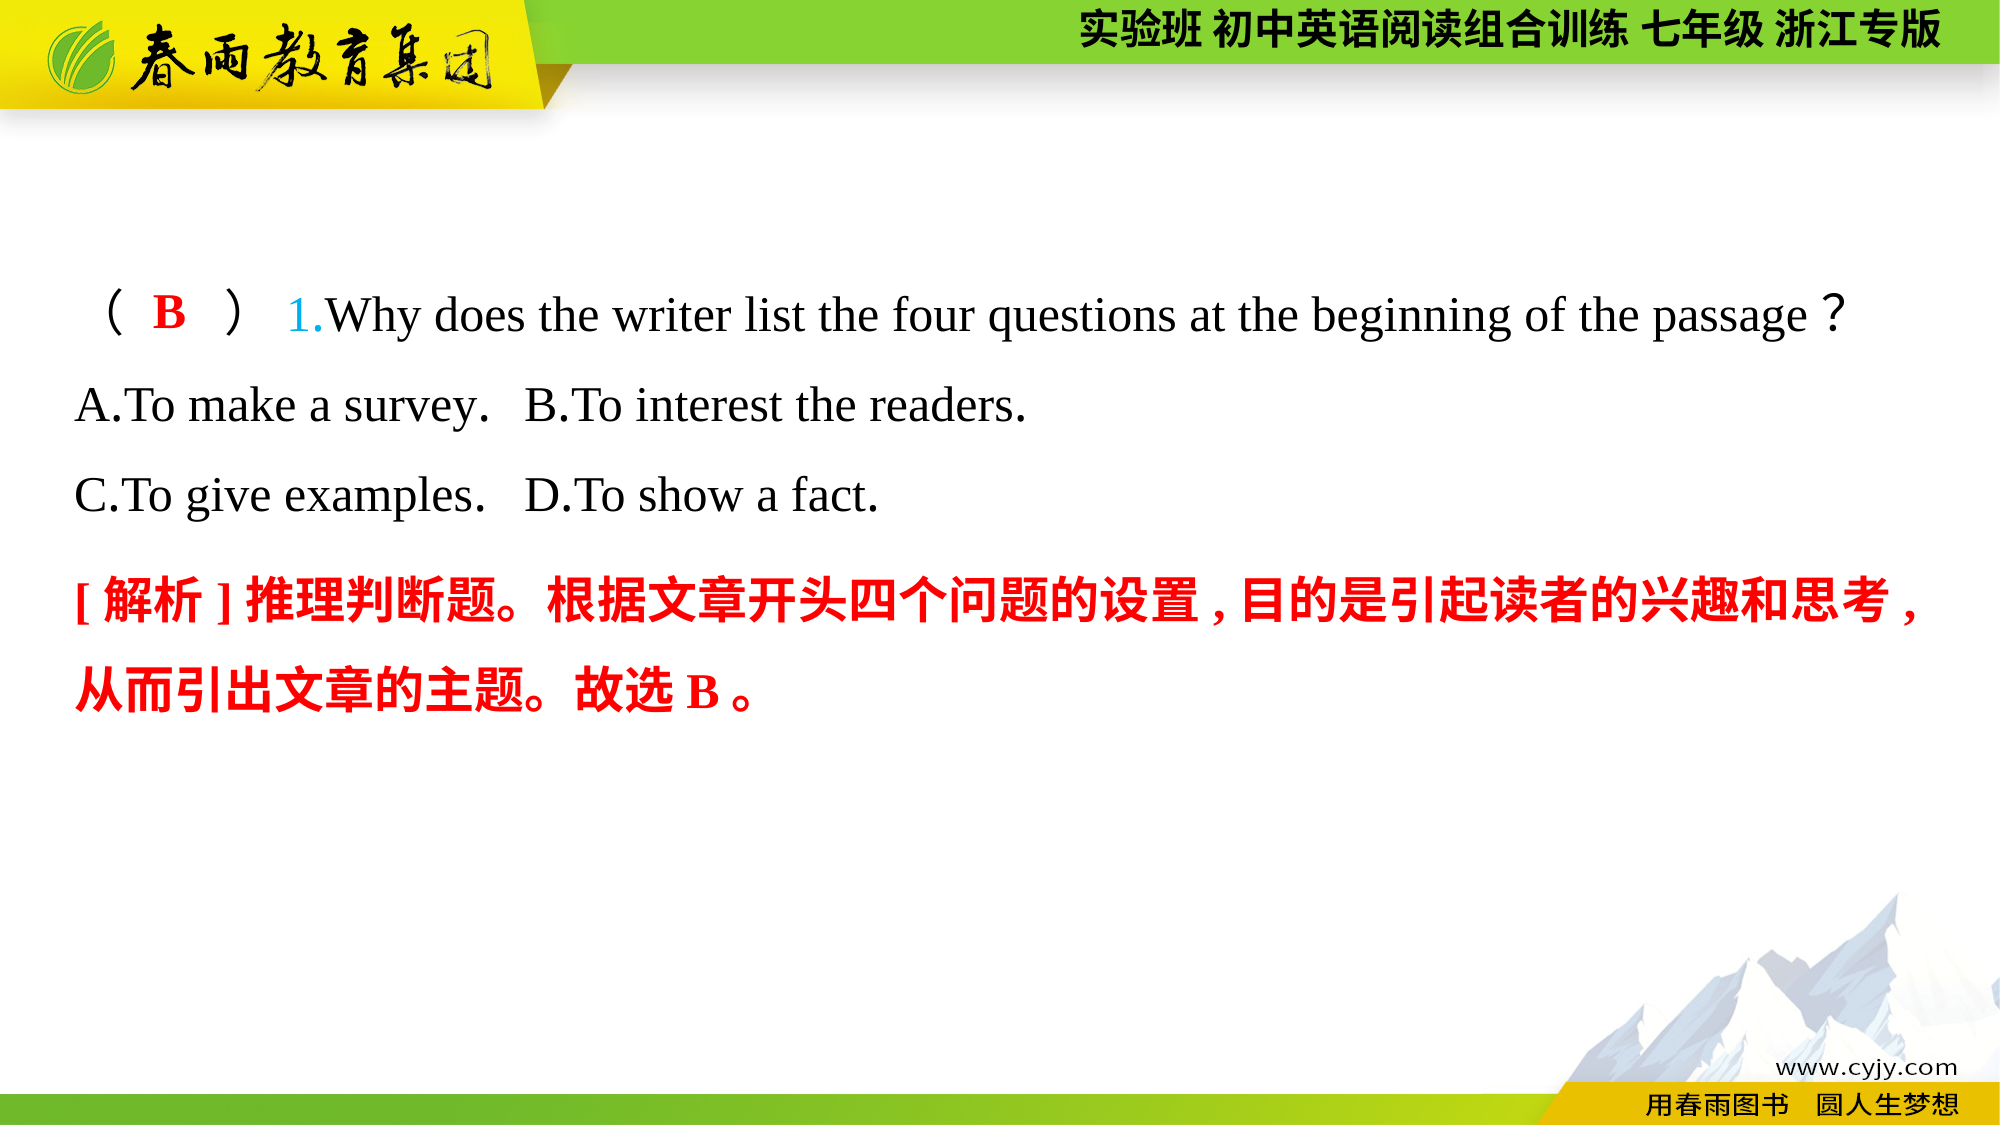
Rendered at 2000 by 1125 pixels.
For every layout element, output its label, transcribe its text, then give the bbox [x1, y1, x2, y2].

text_box B [138, 270, 202, 346]
list （ ）1.Why does the writer list the four questions at the beginning of the passage？ A.To make a survey. B.To interest the readers. C.To give examples. D.To show a fact. [59, 244, 1944, 521]
text_box [解析]推理判断题。根据文章开头四个问题的设置,目的是引起读者的兴趣和思考,从而引出文章的主题。故选B。 [59, 530, 1944, 726]
picture [0, 0, 2000, 1125]
